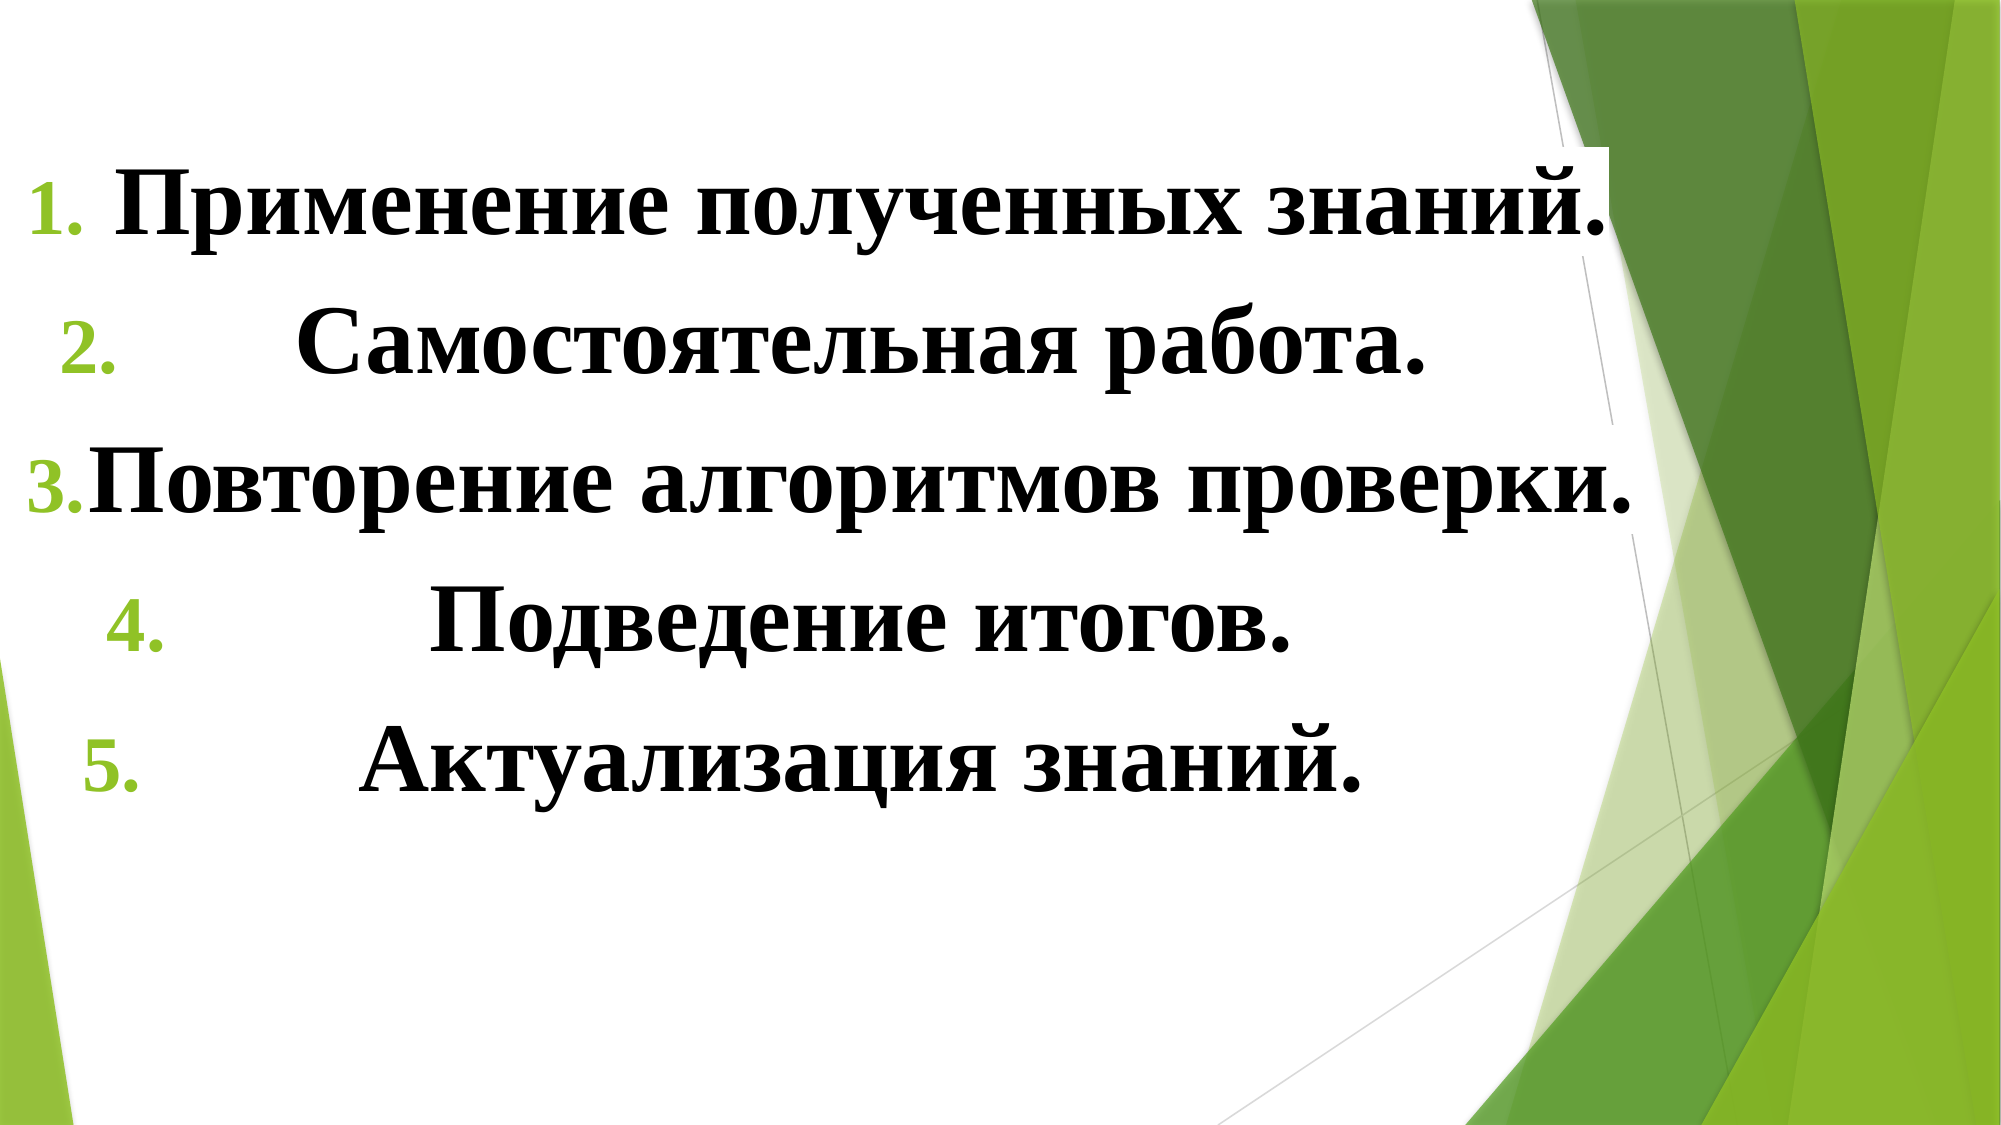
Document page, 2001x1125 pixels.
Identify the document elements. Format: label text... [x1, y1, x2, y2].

list Применение полученных знаний. Самостоятельная работа. Повторение алгоритмов проверки. Подведение итогов. Актуализация знаний. [11, 120, 1652, 946]
